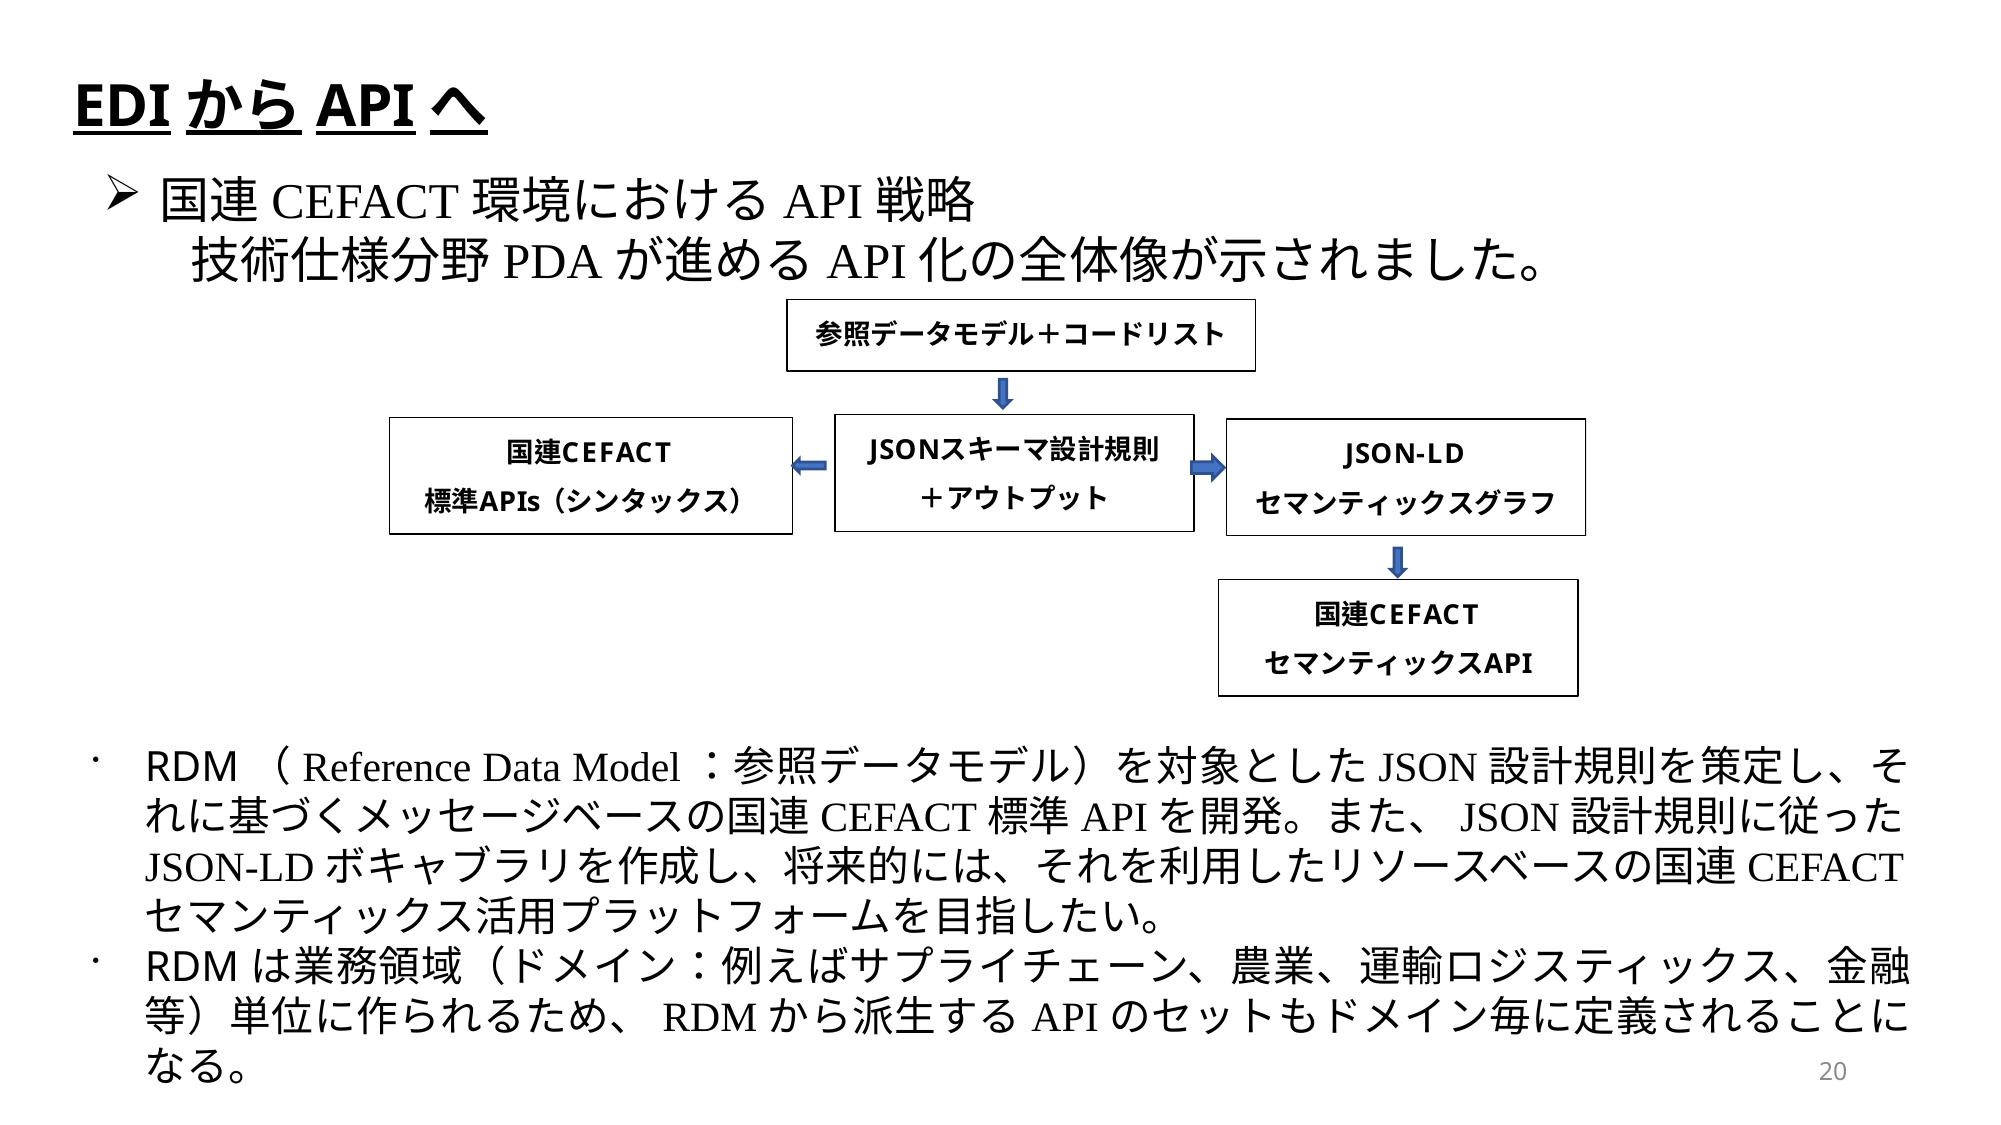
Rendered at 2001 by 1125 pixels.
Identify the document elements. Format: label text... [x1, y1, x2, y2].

slide_number 20 [1412, 1042, 1863, 1103]
text_box RDM（Reference Data Model：参照データモデル）を対象としたJSON設計規則を策定し、それに基づくメッセージベースの国連CEFACT標準APIを開発。また、JSON設計規則に従ったJSON-LDボキャブラリを作成し、将来的には、それを利用したリソースベースの国連CEFACTセマンティックス活用プラットフォームを目指したい。 RDMは業務領域（ドメイン：例えばサプライチェーン、農業、運輸ロジスティックス、金融等）単位に作られるため、RDMから派生するAPIのセットもドメイン毎に定義されることになる。 [74, 732, 1926, 1098]
text_box EDIからAPIへ [58, 60, 1059, 145]
text_box 国連CEFACT環境におけるAPI戦略 技術仕様分野PDAが進めるAPI化の全体像が示されました。 [88, 161, 1854, 297]
picture [356, 297, 1587, 717]
